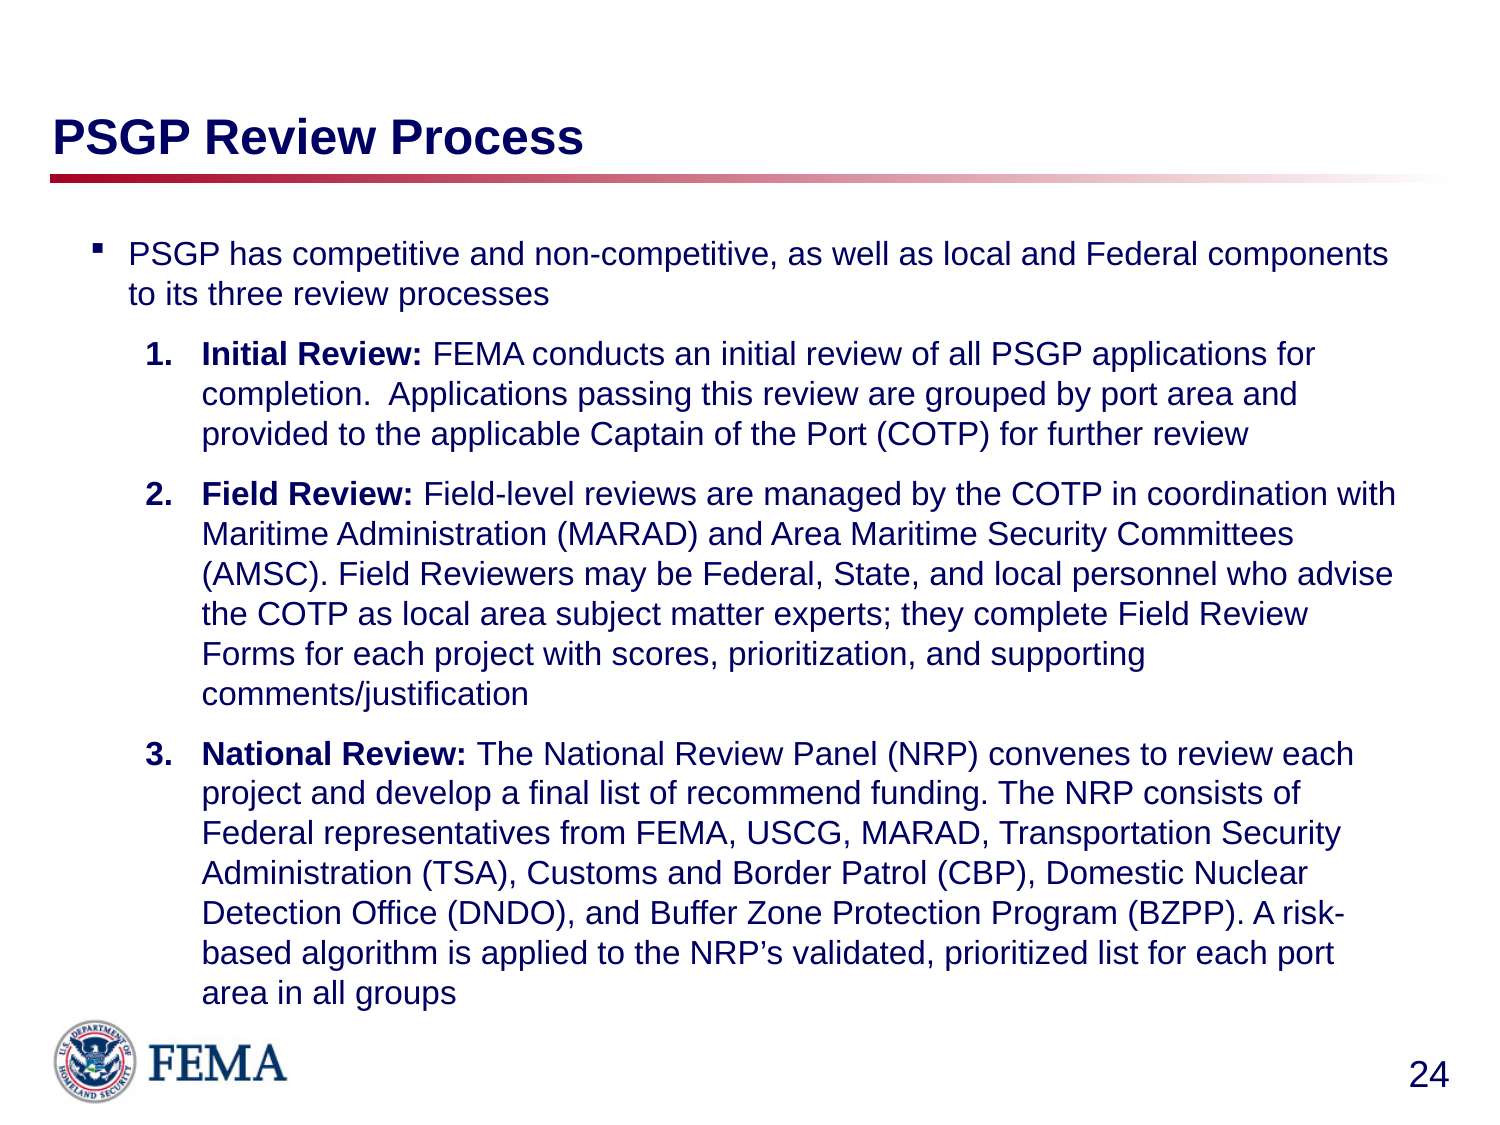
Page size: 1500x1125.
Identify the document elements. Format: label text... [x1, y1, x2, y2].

title PSGP Review Process [36, 0, 1435, 173]
list PSGP has competitive and non-competitive, as well as local and Federal components to its three review processes Initial Review: FEMA conducts an initial review of all PSGP applications for completion. Applications passing this review are grouped by port area and provided to the applicable Captain of the Port (COTP) for further review Field Review: Field-level reviews are managed by the COTP in coordination with Maritime Administration (MARAD) and Area Maritime Security Committees (AMSC). Field Reviewers may be Federal, State, and local personnel who advise the COTP as local area subject matter experts; they complete Field Review Forms for each project with scores, prioritization, and supporting comments/justification National Review: The National Review Panel (NRP) convenes to review each project and develop a final list of recommend funding. The NRP consists of Federal representatives from FEMA, USCG, MARAD, Transportation Security Administration (TSA), Customs and Border Patrol (CBP), Domestic Nuclear Detection Office (DNDO), and Buffer Zone Protection Program (BZPP). A risk-based algorithm is applied to the NRP’s validated, prioritized list for each port area in all groups [74, 224, 1426, 968]
picture [51, 1017, 290, 1106]
slide_number 24 [1099, 1024, 1451, 1103]
